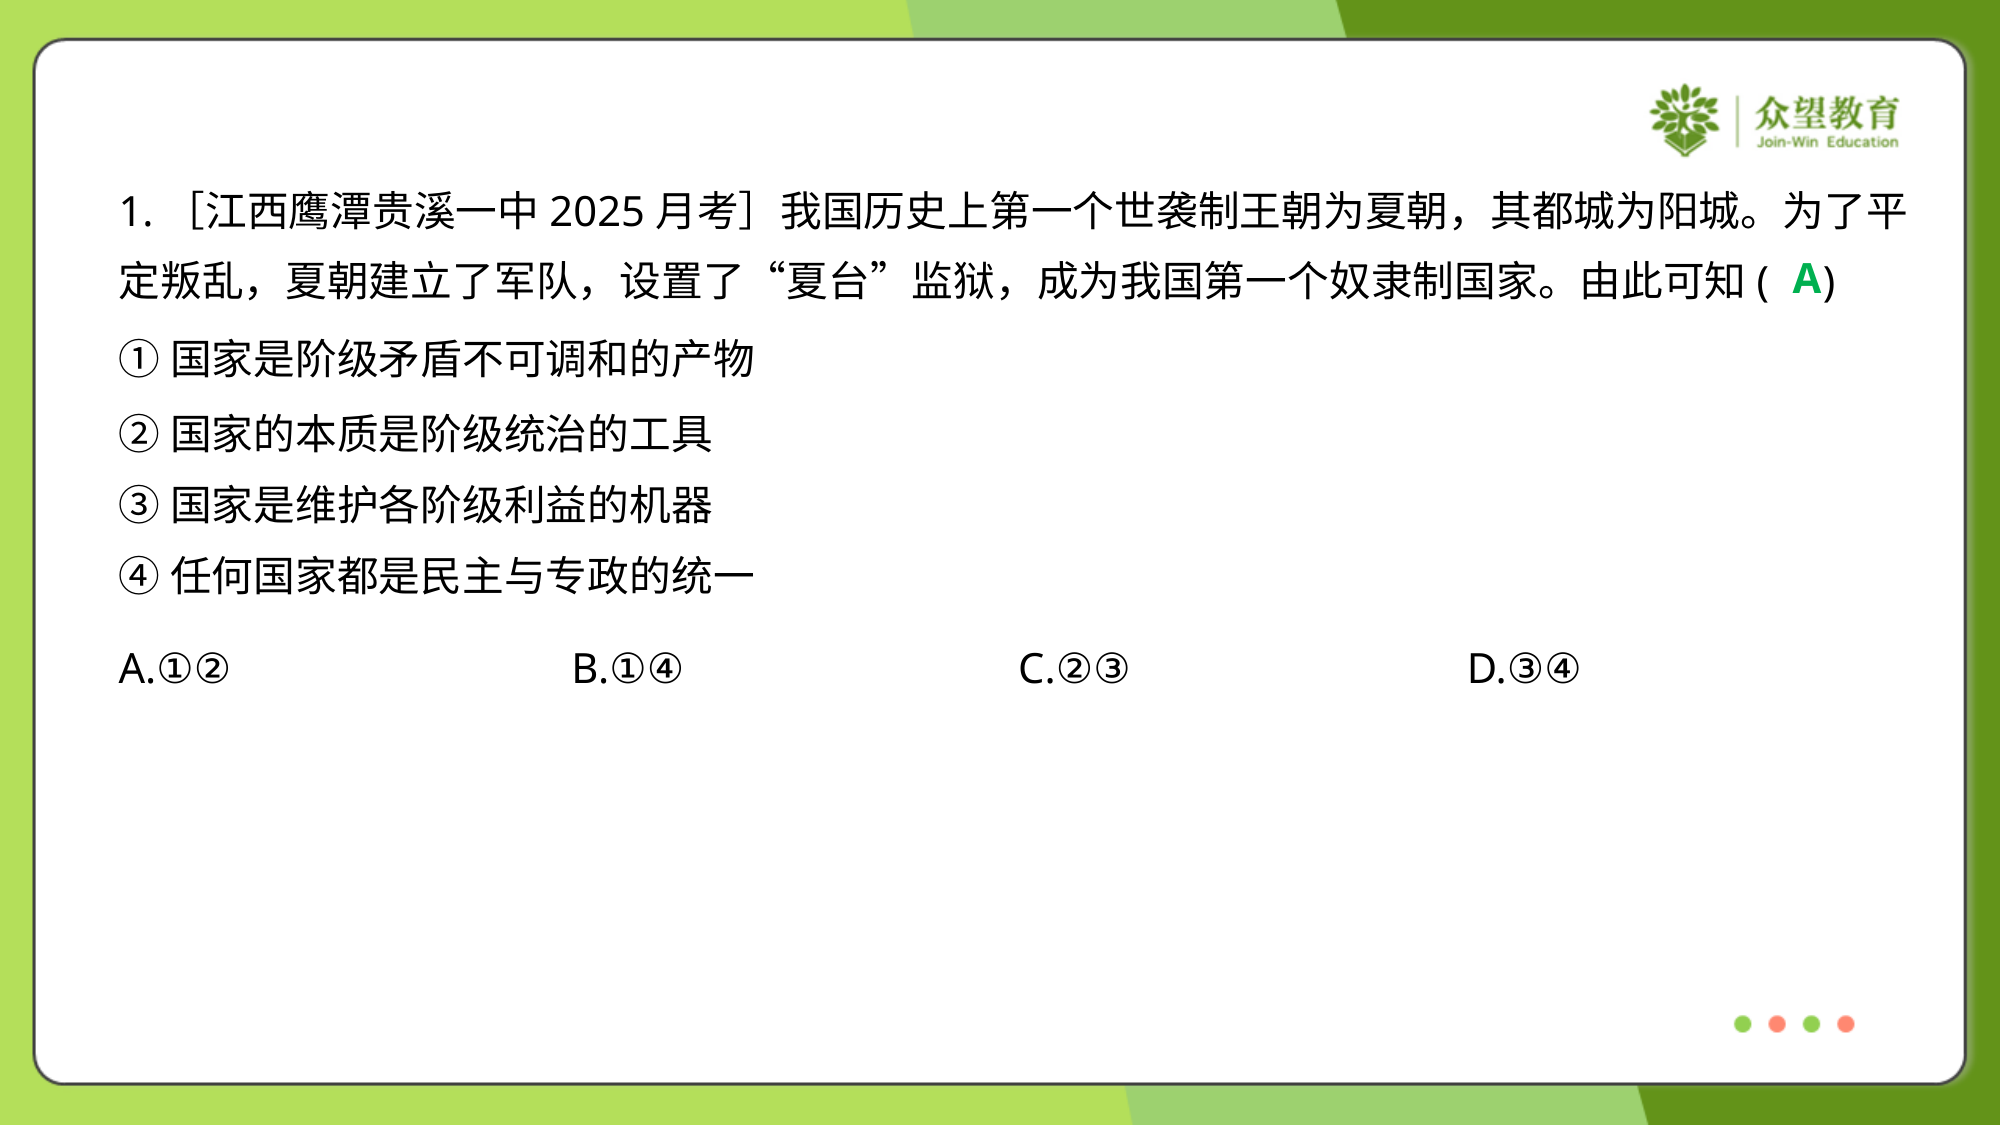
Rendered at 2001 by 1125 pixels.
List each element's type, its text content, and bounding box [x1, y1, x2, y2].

text_box A [1776, 231, 1838, 296]
picture [0, 0, 2000, 1125]
text_box A.①② B.①④ C.②③ D.③④ [118, 616, 1883, 683]
text_box 1.［江西鹰潭贵溪一中2025月考］我国历史上第一个世袭制王朝为夏朝，其都城为阳城。为了平 定叛乱，夏朝建立了军队，设置了“夏台”监狱，成为我国第一个奴隶制国家。由此可知( ) [118, 159, 1883, 298]
text_box ①国家是阶级矛盾不可调和的产物 ②国家的本质是阶级统治的工具 ③国家是维护各阶级利益的机器 ④任何国家都是民主与专政的统一 [118, 307, 1883, 447]
